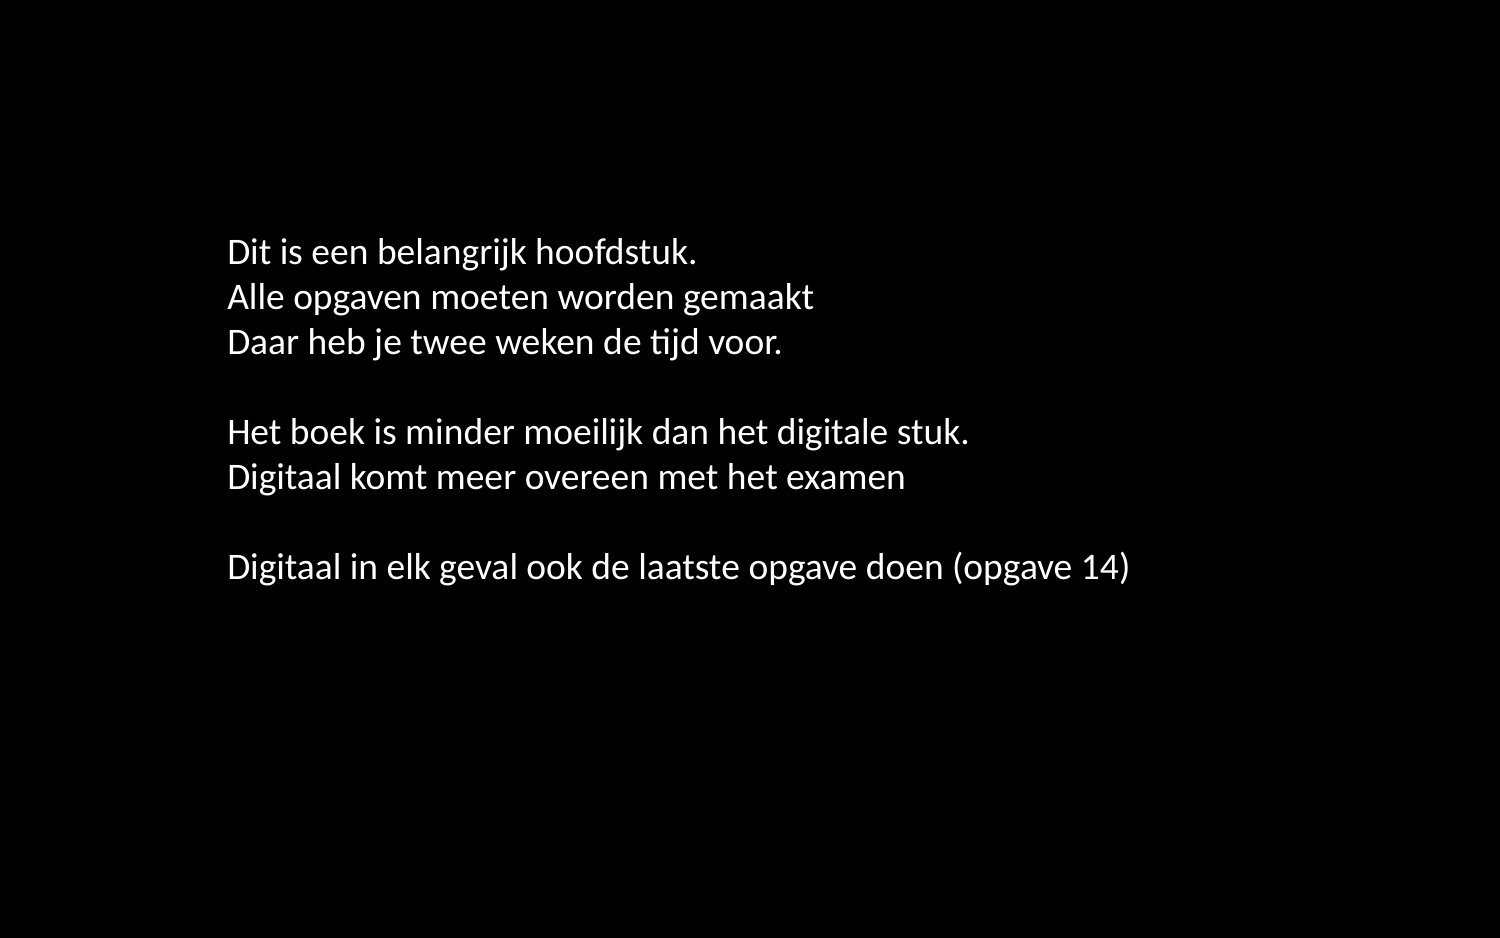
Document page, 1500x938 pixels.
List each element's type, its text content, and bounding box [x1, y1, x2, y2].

text_box Dit is een belangrijk hoofdstuk. Alle opgaven moeten worden gemaakt Daar heb je twee weken de tijd voor. Het boek is minder moeilijk dan het digitale stuk. Digitaal komt meer overeen met het examen Digitaal in elk geval ook de laatste opgave doen (opgave 14) [212, 219, 1147, 685]
